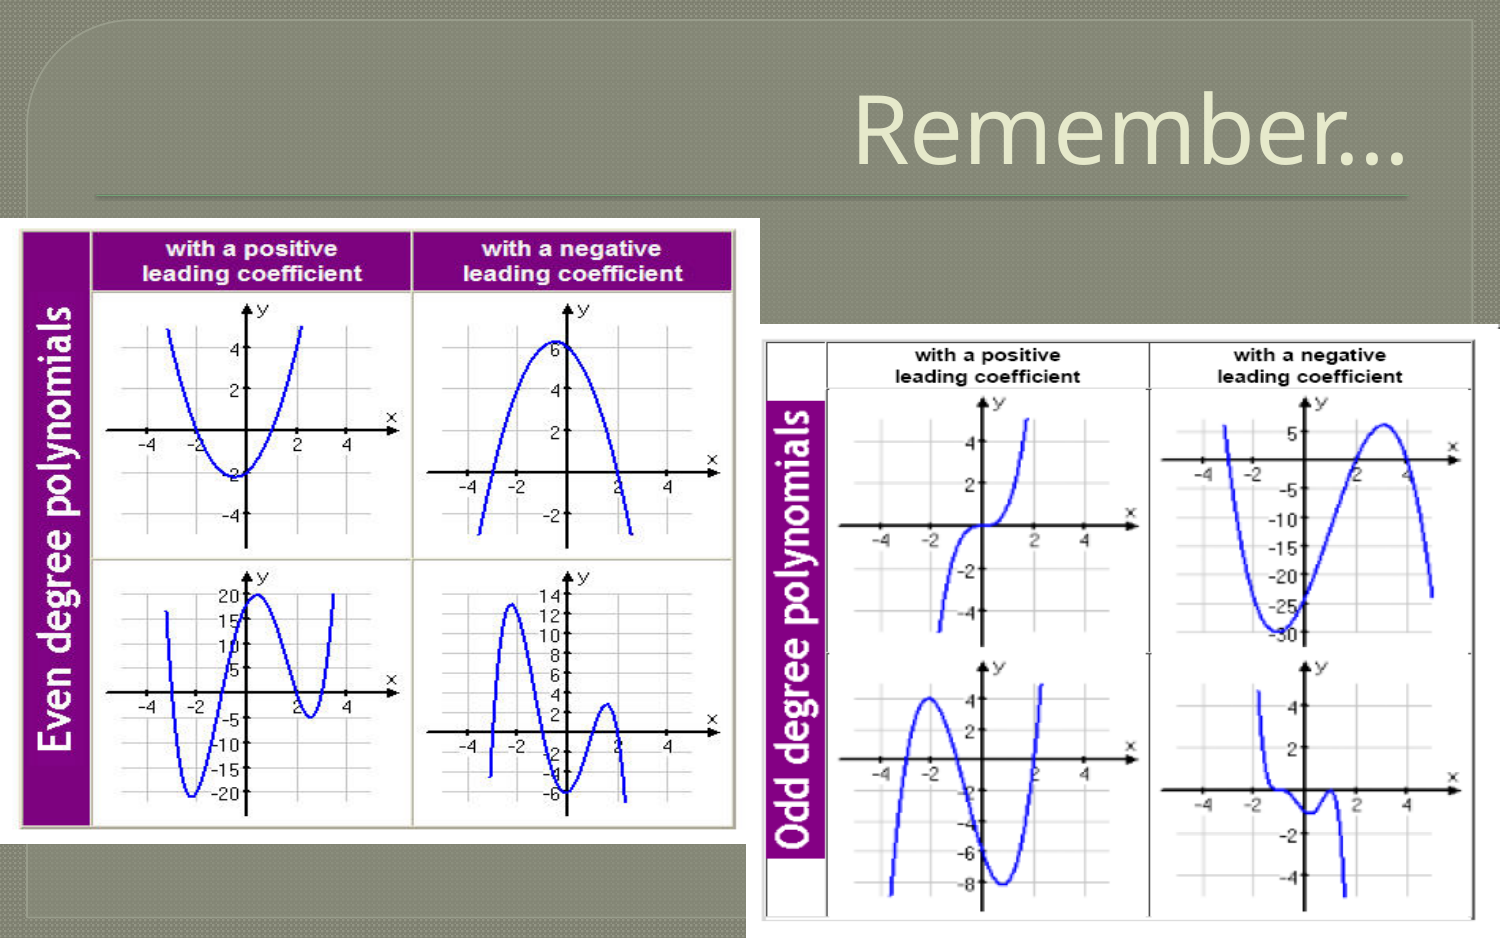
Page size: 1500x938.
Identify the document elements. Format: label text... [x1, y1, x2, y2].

picture [746, 324, 1500, 938]
title Remember… [75, 34, 1425, 191]
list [0, 218, 760, 845]
